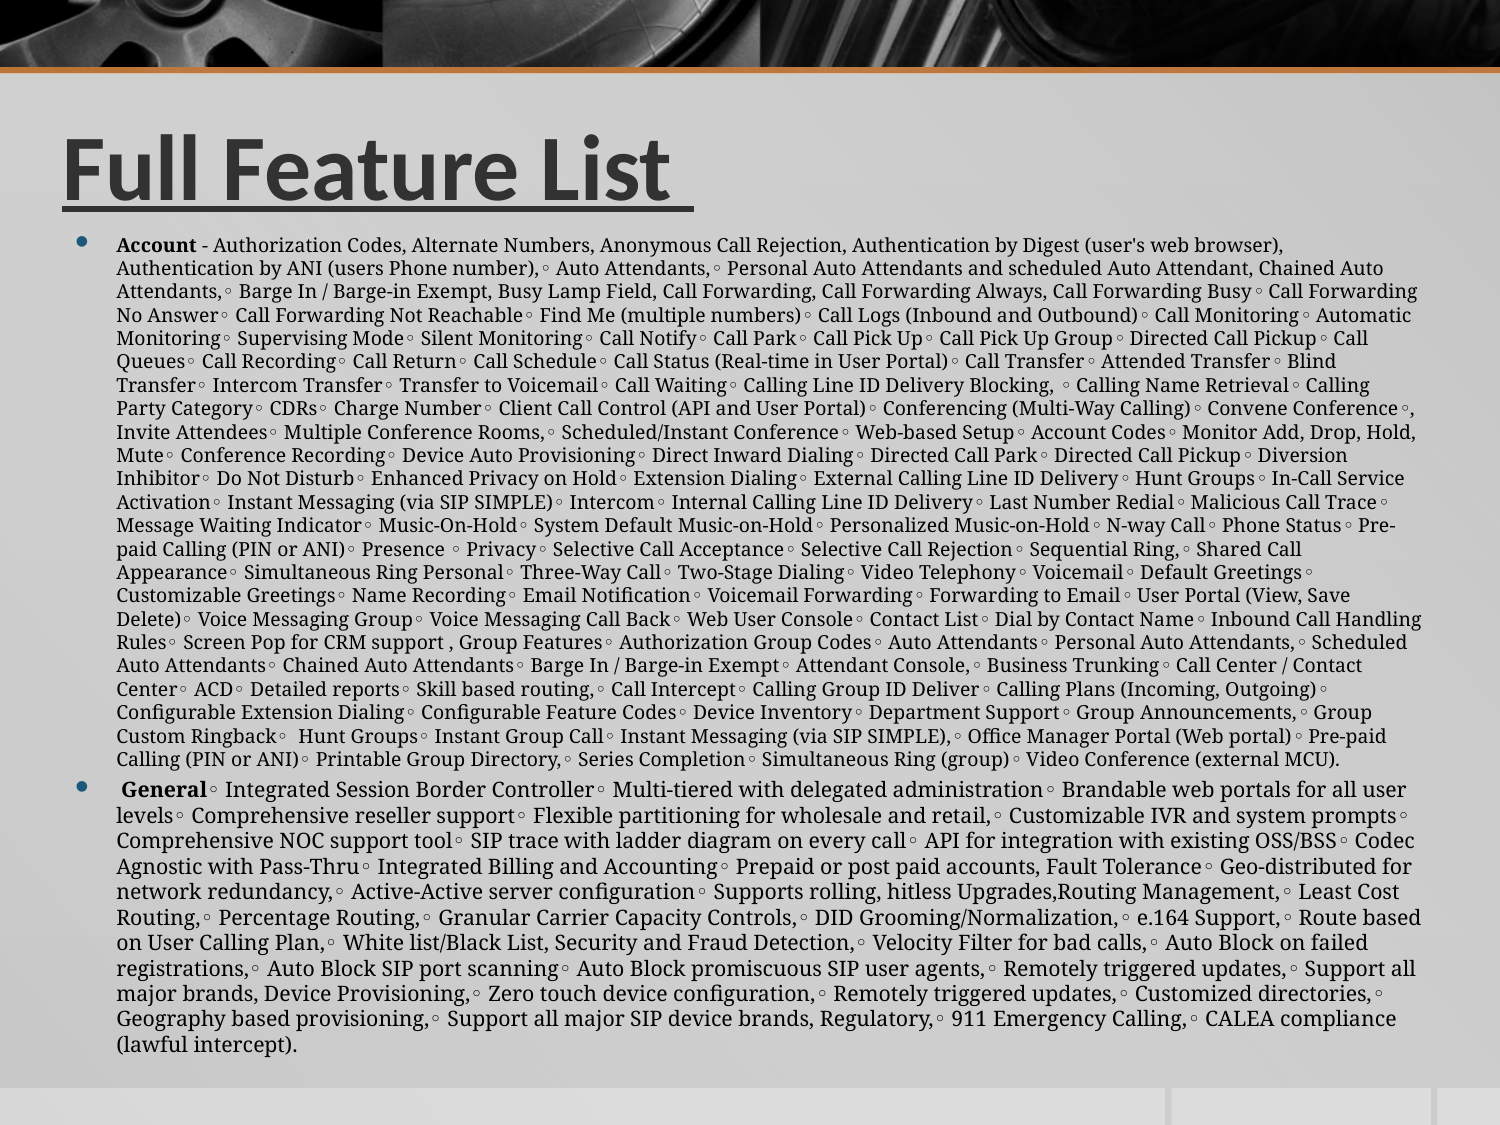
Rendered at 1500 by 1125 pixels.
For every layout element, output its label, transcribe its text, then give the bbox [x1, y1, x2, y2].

picture [0, 0, 1500, 67]
list Account - Authorization Codes, Alternate Numbers, Anonymous Call Rejection, Authentication by Digest (user's web browser), Authentication by ANI (users Phone number),◦ Auto Attendants,◦ Personal Auto Attendants and scheduled Auto Attendant, Chained Auto Attendants,◦ Barge In / Barge-in Exempt, Busy Lamp Field, Call Forwarding, Call Forwarding Always, Call Forwarding Busy◦ Call Forwarding No Answer◦ Call Forwarding Not Reachable◦ Find Me (multiple numbers)◦ Call Logs (Inbound and Outbound)◦ Call Monitoring◦ Automatic Monitoring◦ Supervising Mode◦ Silent Monitoring◦ Call Notify◦ Call Park◦ Call Pick Up◦ Call Pick Up Group◦ Directed Call Pickup◦ Call Queues◦ Call Recording◦ Call Return◦ Call Schedule◦ Call Status (Real-time in User Portal)◦ Call Transfer◦ Attended Transfer◦ Blind Transfer◦ Intercom Transfer◦ Transfer to Voicemail◦ Call Waiting◦ Calling Line ID Delivery Blocking, ◦ Calling Name Retrieval◦ Calling Party Category◦ CDRs◦ Charge Number◦ Client Call Control (API and User Portal)◦ Conferencing (Multi-Way Calling)◦ Convene Conference◦, Invite Attendees◦ Multiple Conference Rooms,◦ Scheduled/Instant Conference◦ Web-based Setup◦ Account Codes◦ Monitor Add, Drop, Hold, Mute◦ Conference Recording◦ Device Auto Provisioning◦ Direct Inward Dialing◦ Directed Call Park◦ Directed Call Pickup◦ Diversion Inhibitor◦ Do Not Disturb◦ Enhanced Privacy on Hold◦ Extension Dialing◦ External Calling Line ID Delivery◦ Hunt Groups◦ In-Call Service Activation◦ Instant Messaging (via SIP SIMPLE)◦ Intercom◦ Internal Calling Line ID Delivery◦ Last Number Redial◦ Malicious Call Trace◦ Message Waiting Indicator◦ Music-On-Hold◦ System Default Music-on-Hold◦ Personalized Music-on-Hold◦ N-way Call◦ Phone Status◦ Pre-paid Calling (PIN or ANI)◦ Presence ◦ Privacy◦ Selective Call Acceptance◦ Selective Call Rejection◦ Sequential Ring,◦ Shared Call Appearance◦ Simultaneous Ring Personal◦ Three-Way Call◦ Two-Stage Dialing◦ Video Telephony◦ Voicemail◦ Default Greetings◦ Customizable Greetings◦ Name Recording◦ Email Notification◦ Voicemail Forwarding◦ Forwarding to Email◦ User Portal (View, Save Delete)◦ Voice Messaging Group◦ Voice Messaging Call Back◦ Web User Console◦ Contact List◦ Dial by Contact Name◦ Inbound Call Handling Rules◦ Screen Pop for CRM support , Group Features◦ Authorization Group Codes◦ Auto Attendants◦ Personal Auto Attendants,◦ Scheduled Auto Attendants◦ Chained Auto Attendants◦ Barge In / Barge-in Exempt◦ Attendant Console,◦ Business Trunking◦ Call Center / Contact Center◦ ACD◦ Detailed reports◦ Skill based routing,◦ Call Intercept◦ Calling Group ID Deliver◦ Calling Plans (Incoming, Outgoing)◦ Configurable Extension Dialing◦ Configurable Feature Codes◦ Device Inventory◦ Department Support◦ Group Announcements,◦ Group Custom Ringback◦ Hunt Groups◦ Instant Group Call◦ Instant Messaging (via SIP SIMPLE),◦ Office Manager Portal (Web portal)◦ Pre-paid Calling (PIN or ANI)◦ Printable Group Directory,◦ Series Completion◦ Simultaneous Ring (group)◦ Video Conference (external MCU). ​​General◦ Integrated Session Border Controller◦ Multi-tiered with delegated administration◦ Brandable web portals for all user levels◦ Comprehensive reseller support◦ Flexible partitioning for wholesale and retail,◦ Customizable IVR and system prompts◦ Comprehensive NOC support tool◦ SIP trace with ladder diagram on every call◦ API for integration with existing OSS/BSS◦ Codec Agnostic with Pass-Thru◦ Integrated Billing and Accounting◦ Prepaid or post paid accounts, Fault Tolerance◦ Geo-distributed for network redundancy,◦ Active-Active server configuration◦ Supports rolling, hitless Upgrades,Routing Management,◦ Least Cost Routing,◦ Percentage Routing,◦ Granular Carrier Capacity Controls,◦ DID Grooming/Normalization,◦ e.164 Support,◦ Route based on User Calling Plan,◦ White list/Black List, Security and Fraud Detection,◦ Velocity Filter for bad calls,◦ Auto Block on failed registrations,◦ Auto Block SIP port scanning◦ Auto Block promiscuous SIP user agents,◦ Remotely triggered updates,◦ Support all major brands, Device Provisioning,◦ Zero touch device configuration,◦ Remotely triggered updates,◦ Customized directories,◦ Geography based provisioning,◦ Support all major SIP device brands, Regulatory,◦ 911 Emergency Calling,◦ CALEA compliance (lawful intercept).​​ [75, 224, 1425, 1075]
title Full Feature List [62, 87, 1413, 238]
